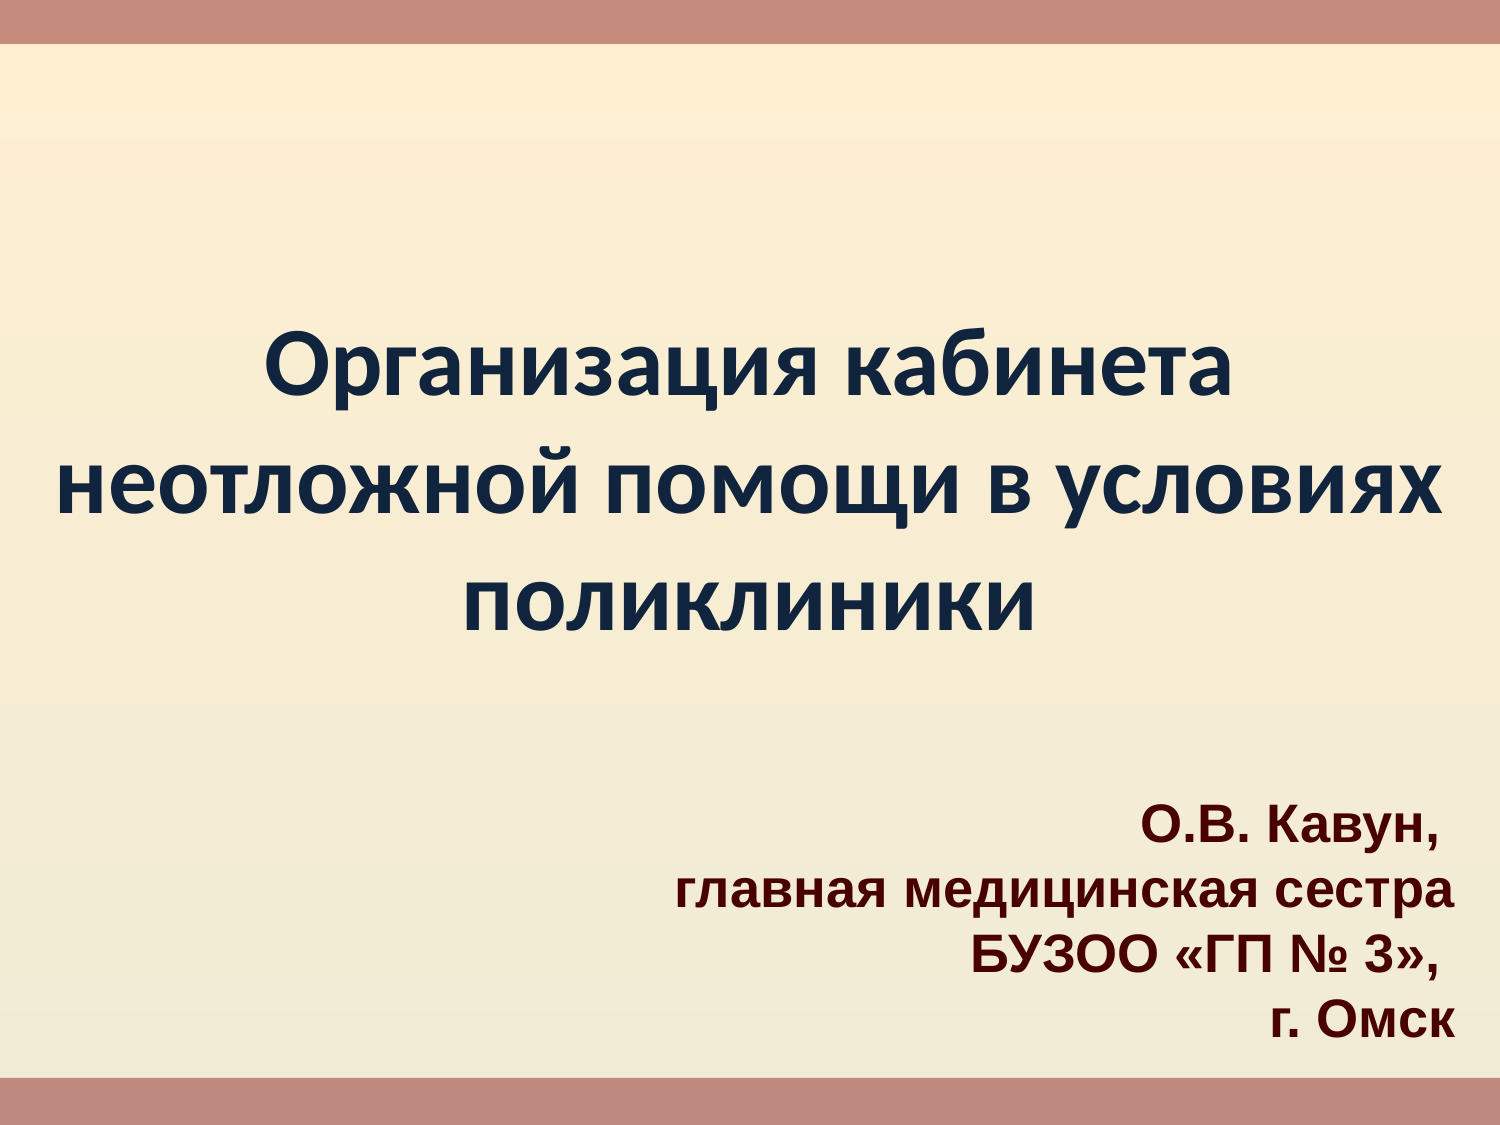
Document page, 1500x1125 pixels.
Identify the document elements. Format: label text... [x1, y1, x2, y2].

title Организация кабинета неотложной помощи в условиях поликлиники [17, 302, 1483, 586]
text_box [0, 0, 1500, 46]
text_box [0, 586, 1500, 783]
text_box О.В. Кавун, главная медицинская сестра БУЗОО «ГП № 3», г. Омск [525, 780, 1471, 1056]
text_box [0, 1076, 1500, 1125]
